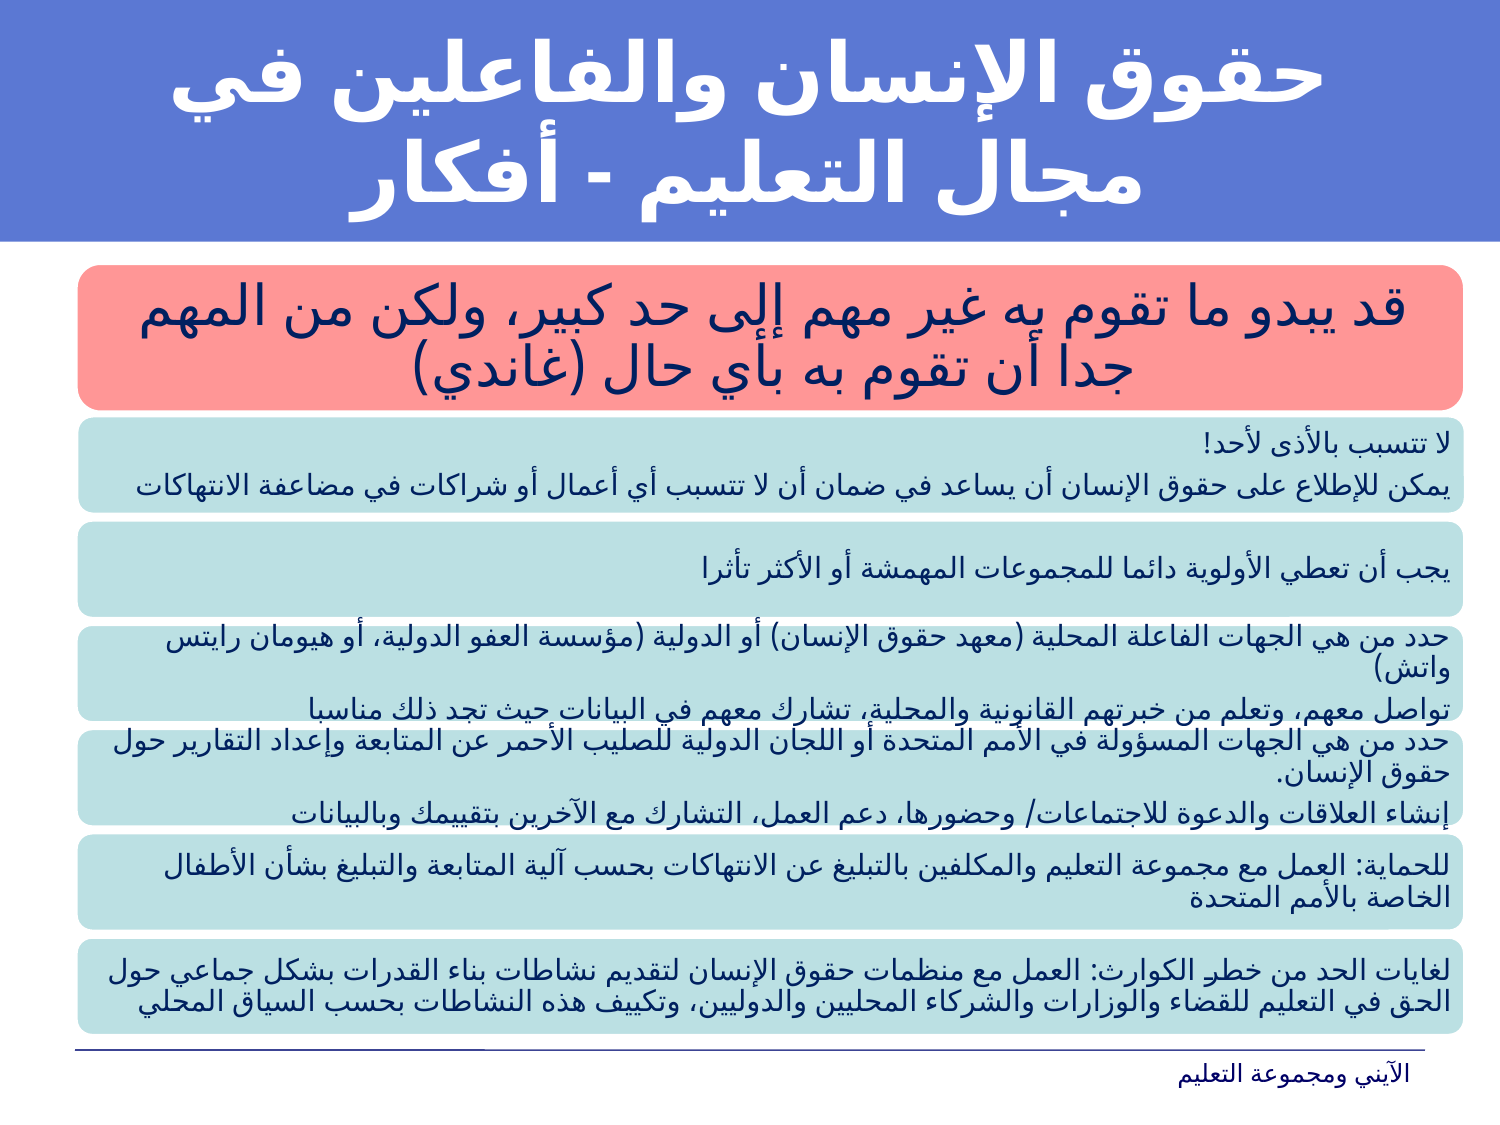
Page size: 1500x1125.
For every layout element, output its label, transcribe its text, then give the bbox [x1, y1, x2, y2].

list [74, 262, 1467, 1039]
footer الآيني ومجموعة التعليم [75, 1049, 1427, 1103]
title حقوق الإنسان والفاعلين في مجال التعليم - أفكار [74, 24, 1426, 213]
